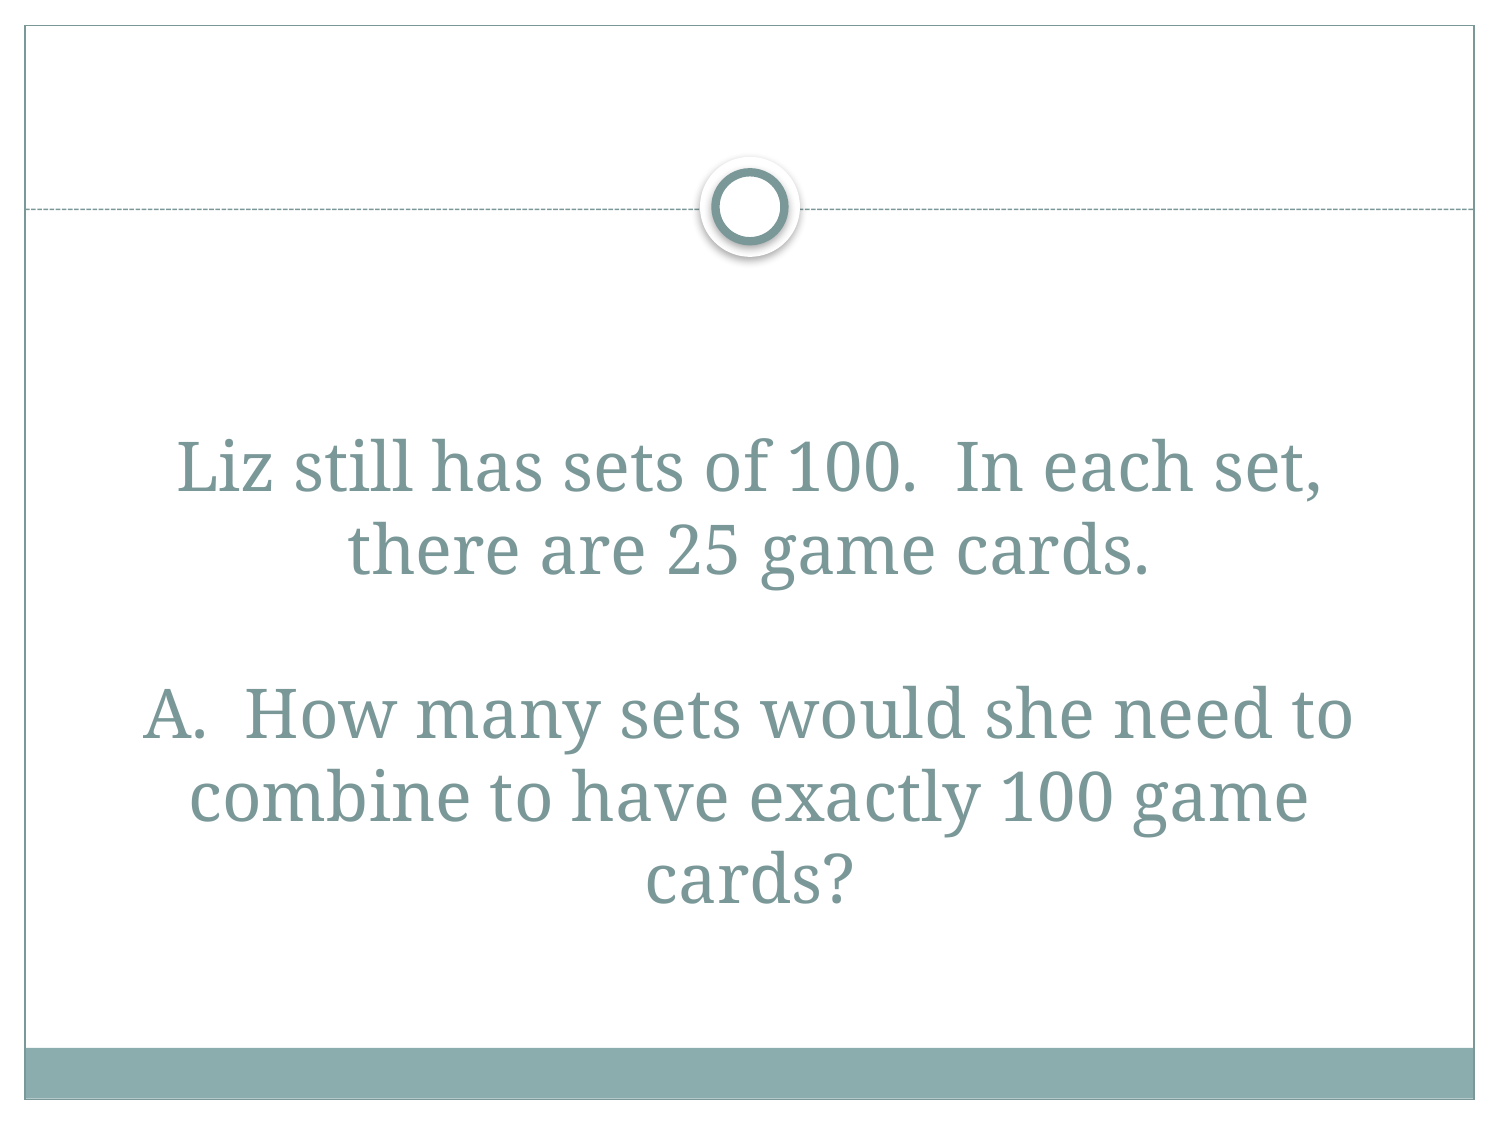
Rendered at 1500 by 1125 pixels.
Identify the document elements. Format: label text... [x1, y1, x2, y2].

title Liz still has sets of 100. In each set, there are 25 game cards. A. How many sets would she need to combine to have exactly 100 game cards? [75, 45, 1425, 925]
